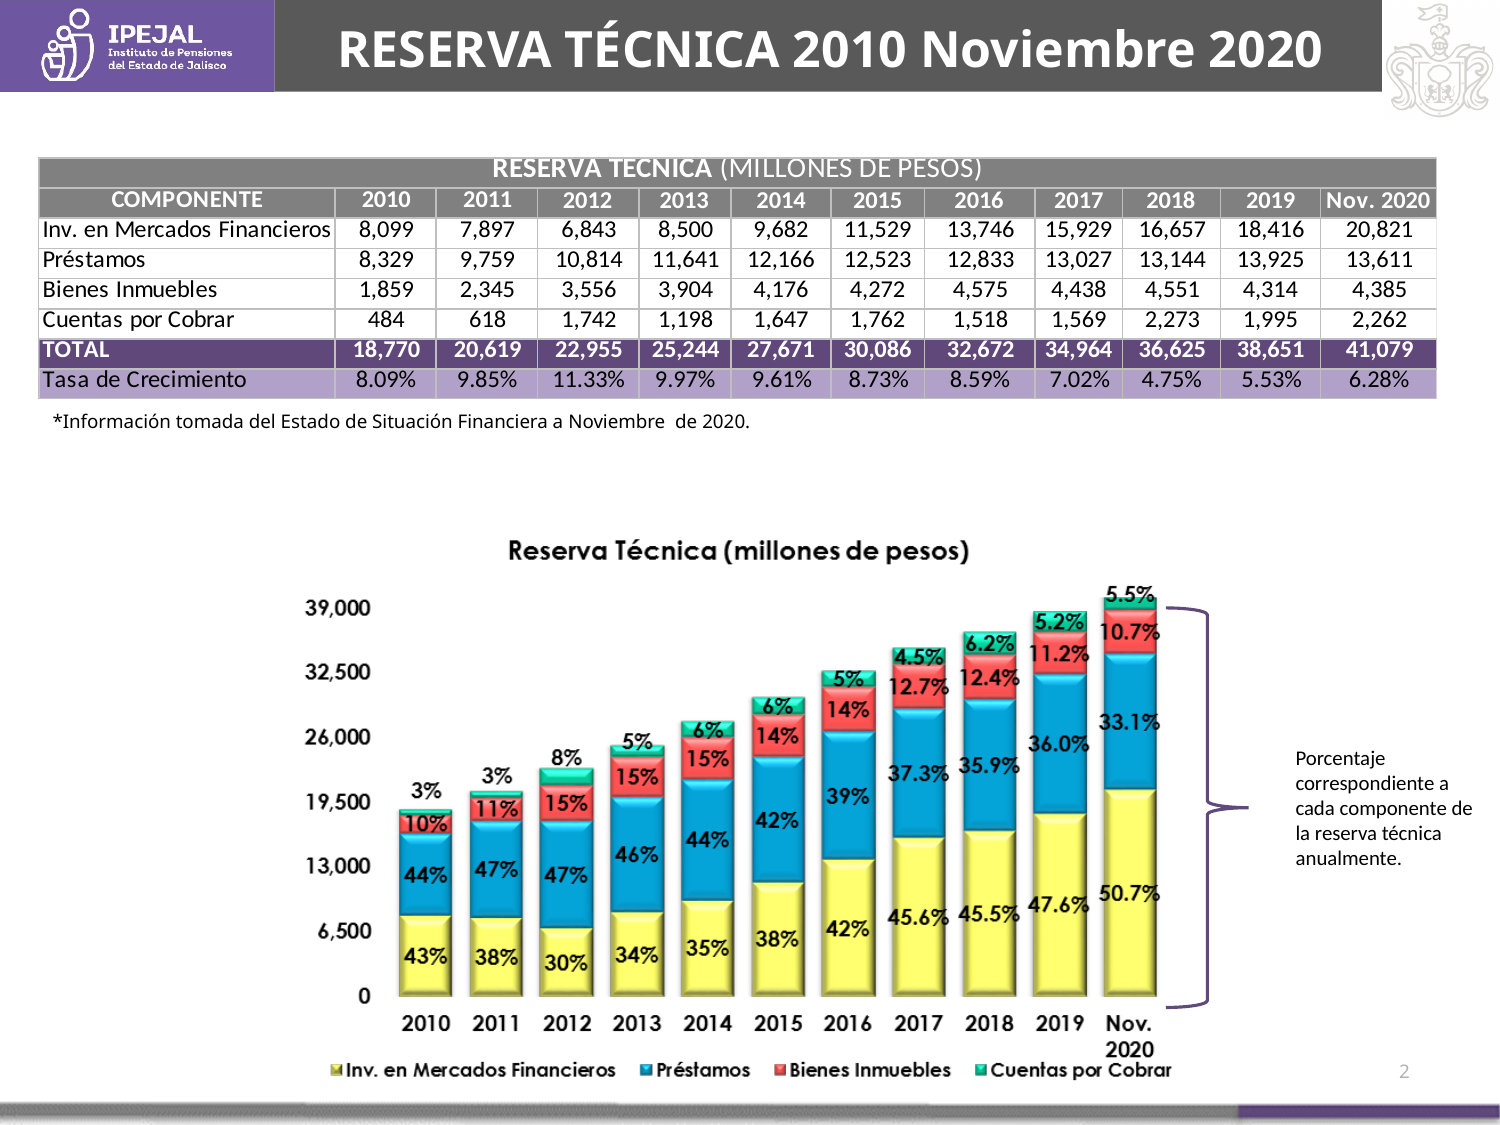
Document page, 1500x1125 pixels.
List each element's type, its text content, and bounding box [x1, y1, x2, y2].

text_box RESERVA TÉCNICA 2010 Noviembre 2020 [274, 16, 1386, 102]
text_box *Información tomada del Estado de Situación Financiera a Noviembre de 2020. [37, 402, 783, 440]
picture [0, 513, 1500, 1125]
picture [37, 157, 1439, 401]
text_box [1192, 608, 1249, 1007]
text_box Porcentaje correspondiente a cada componente de la reserva técnica anualmente. [1280, 737, 1497, 877]
slide_number 2 [1192, 1042, 1425, 1103]
picture [0, 0, 275, 92]
